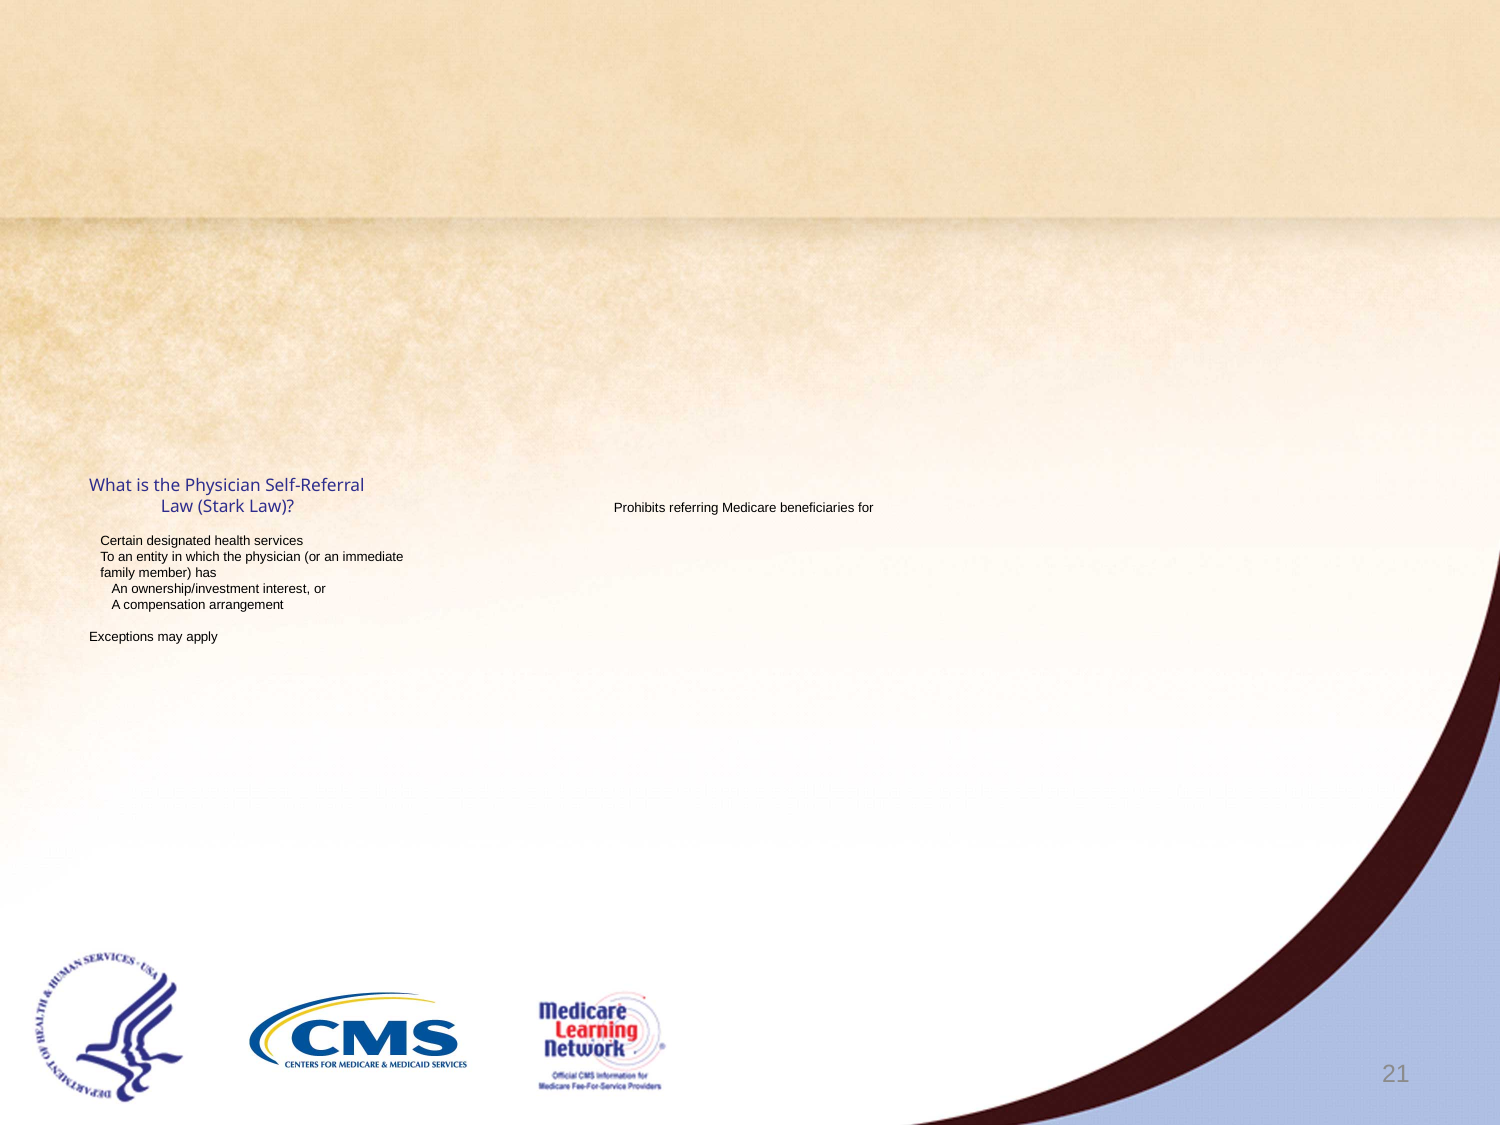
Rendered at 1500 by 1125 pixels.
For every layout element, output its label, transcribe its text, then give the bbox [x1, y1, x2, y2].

slide_number 21 [1074, 1042, 1425, 1103]
picture [0, 0, 1500, 1125]
title What is the Physician Self-Referral Law (Stark Law)? Prohibits referring Medicare beneficiaries for Certain designated health services To an entity in which the physician (or an immediate family member) has An ownership/investment interest, or A compensation arrangement Exceptions may apply [74, 466, 1427, 655]
